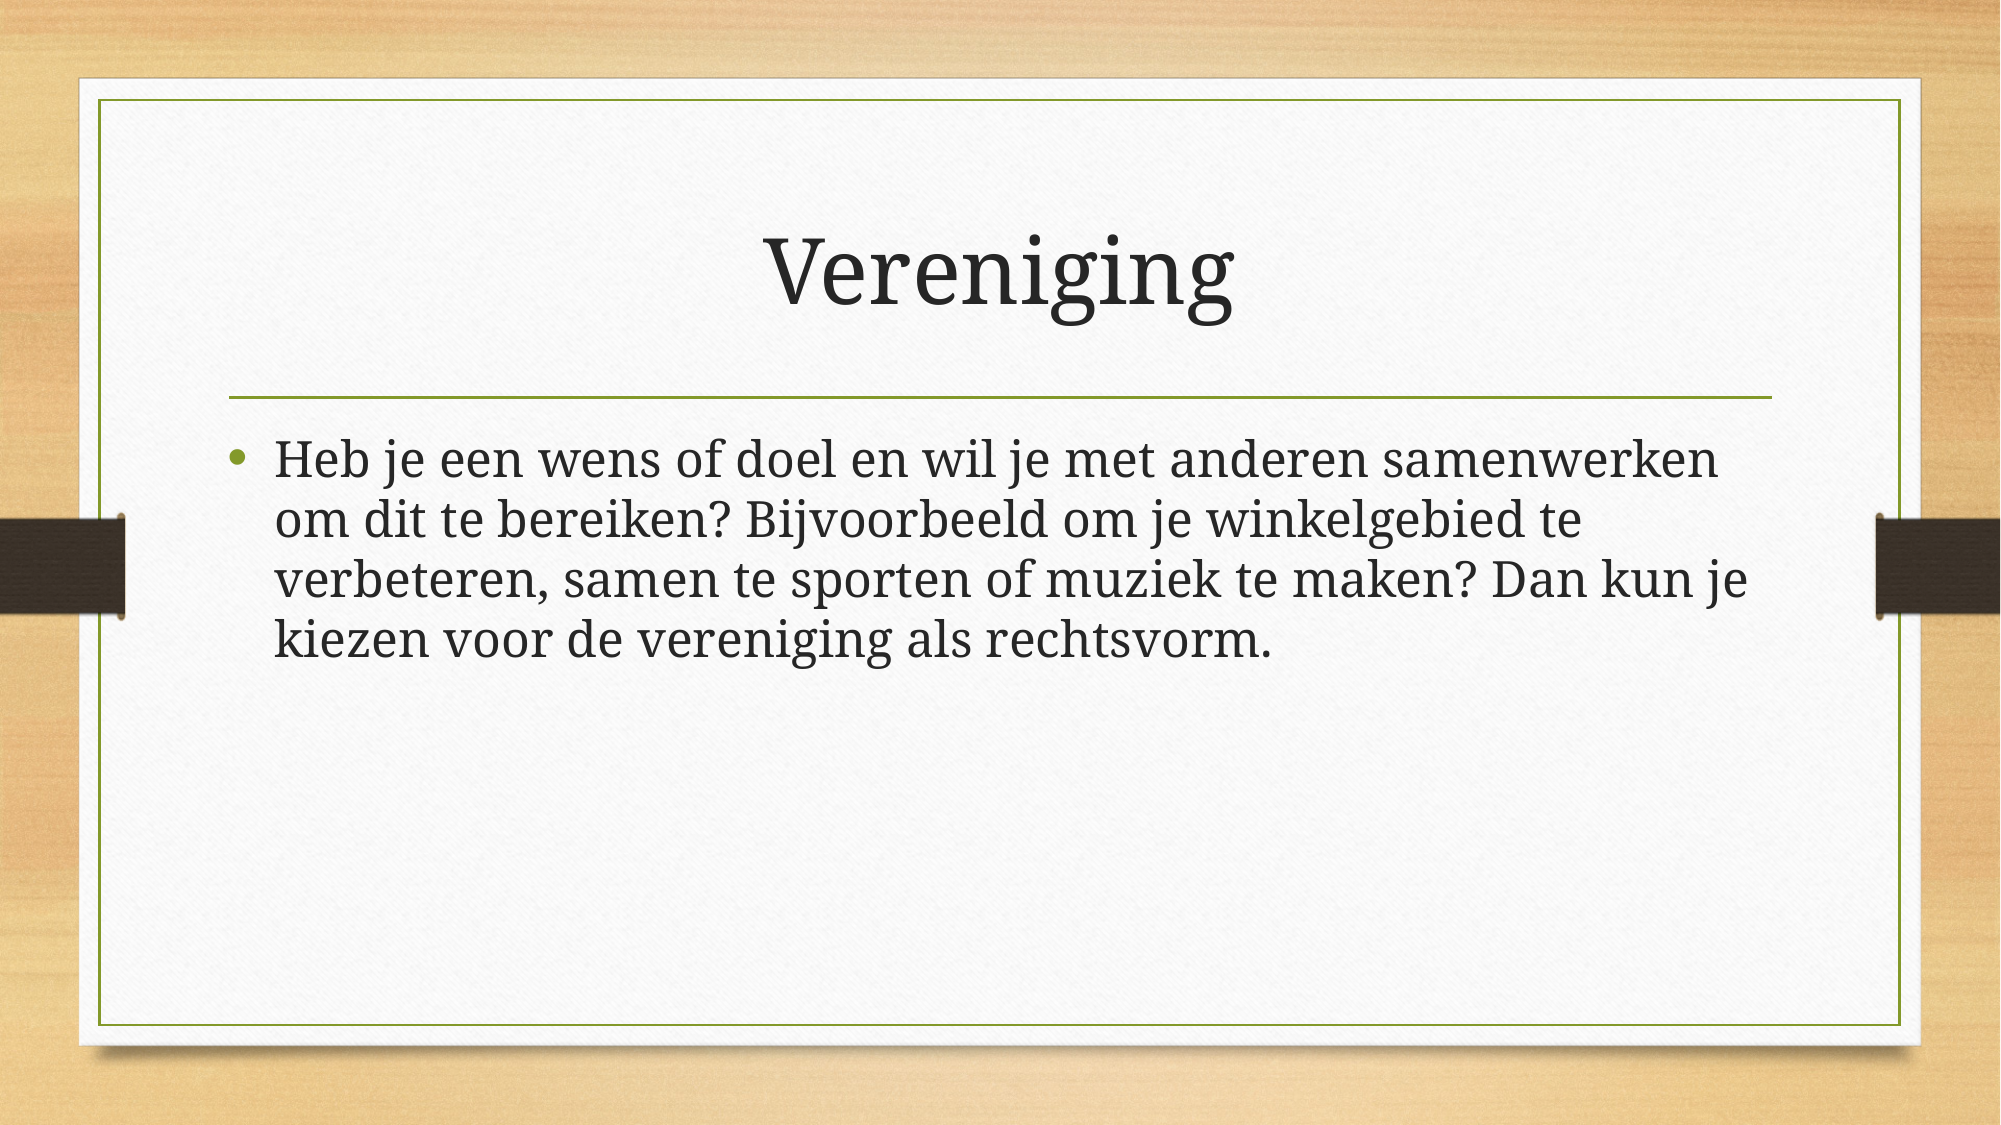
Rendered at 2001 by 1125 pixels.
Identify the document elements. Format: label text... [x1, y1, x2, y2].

title Vereniging [212, 161, 1788, 375]
picture [0, 0, 2001, 1125]
list Heb je een wens of doel en wil je met anderen samenwerken om dit te bereiken? Bijvoorbeeld om je winkelgebied te verbeteren, samen te sporten of muziek te maken? Dan kun je kiezen voor de vereniging als rechtsvorm. [212, 419, 1788, 964]
